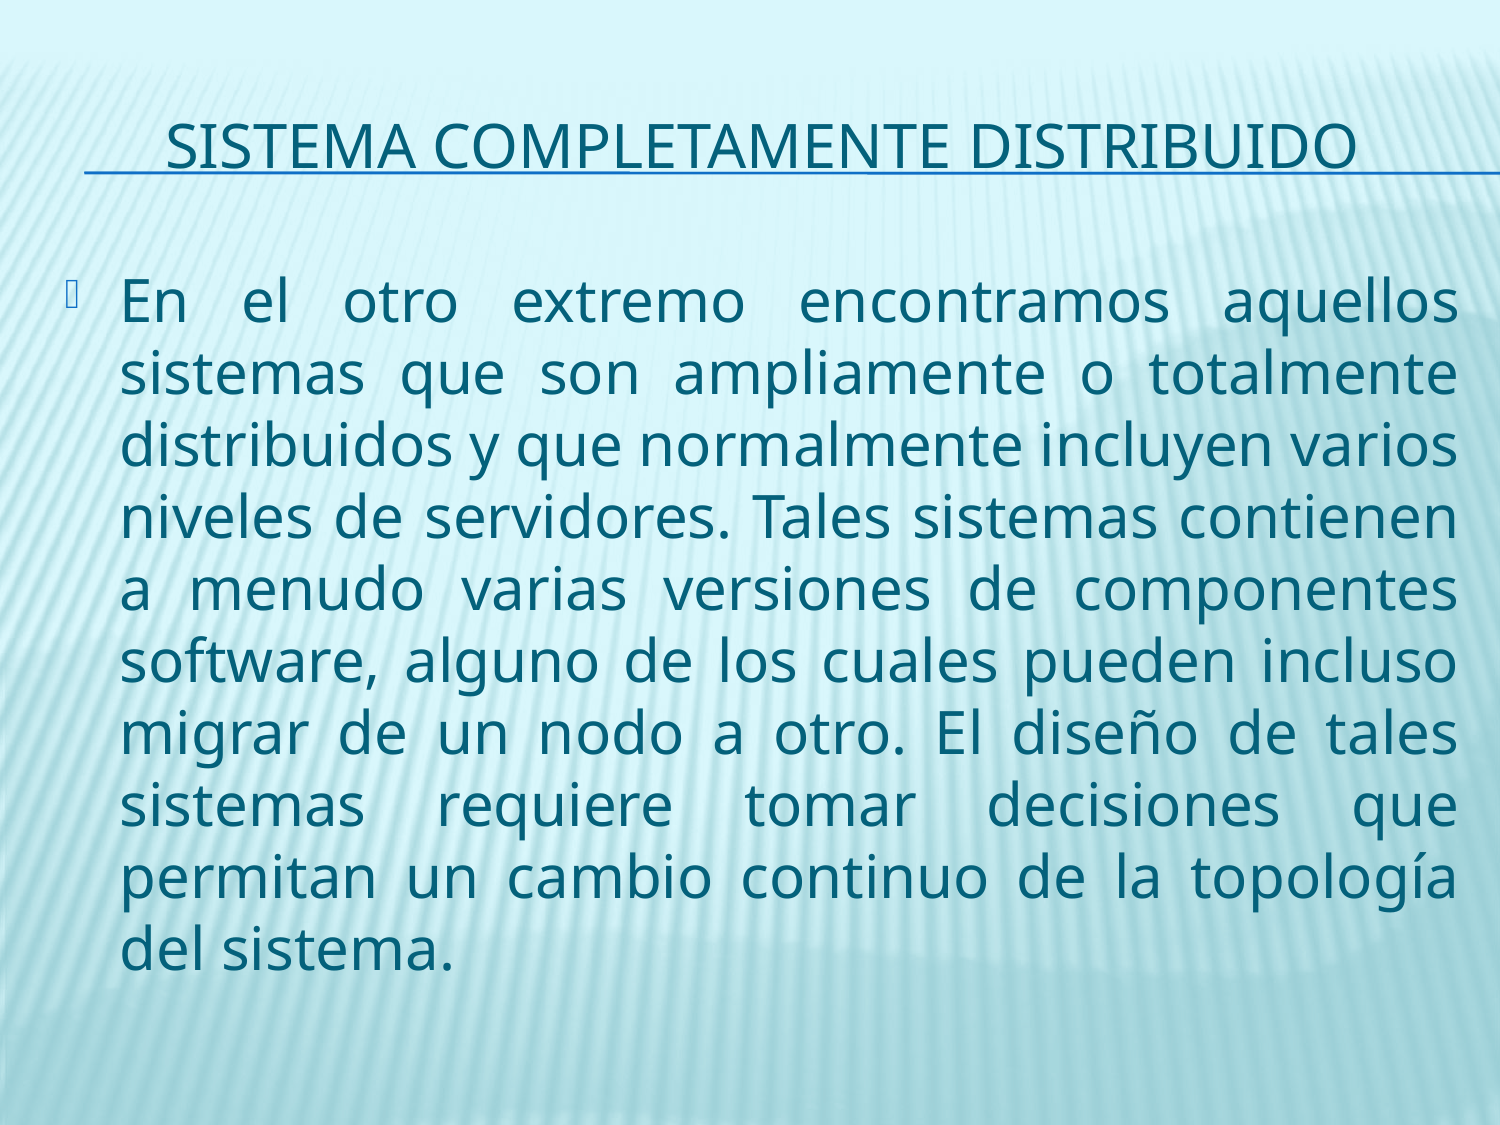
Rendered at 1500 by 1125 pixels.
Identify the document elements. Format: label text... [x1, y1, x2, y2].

title SISTEMA COMPLETAMENTE DISTRIBUIDO [50, 75, 1475, 213]
list En el otro extremo encontramos aquellos sistemas que son ampliamente o totalmente distribuidos y que normalmente incluyen varios niveles de servidores. Tales sistemas contienen a menudo varias versiones de componentes software, alguno de los cuales pueden incluso migrar de un nodo a otro. El diseño de tales sistemas requiere tomar decisiones que permitan un cambio continuo de la topología del sistema. [50, 254, 1475, 998]
